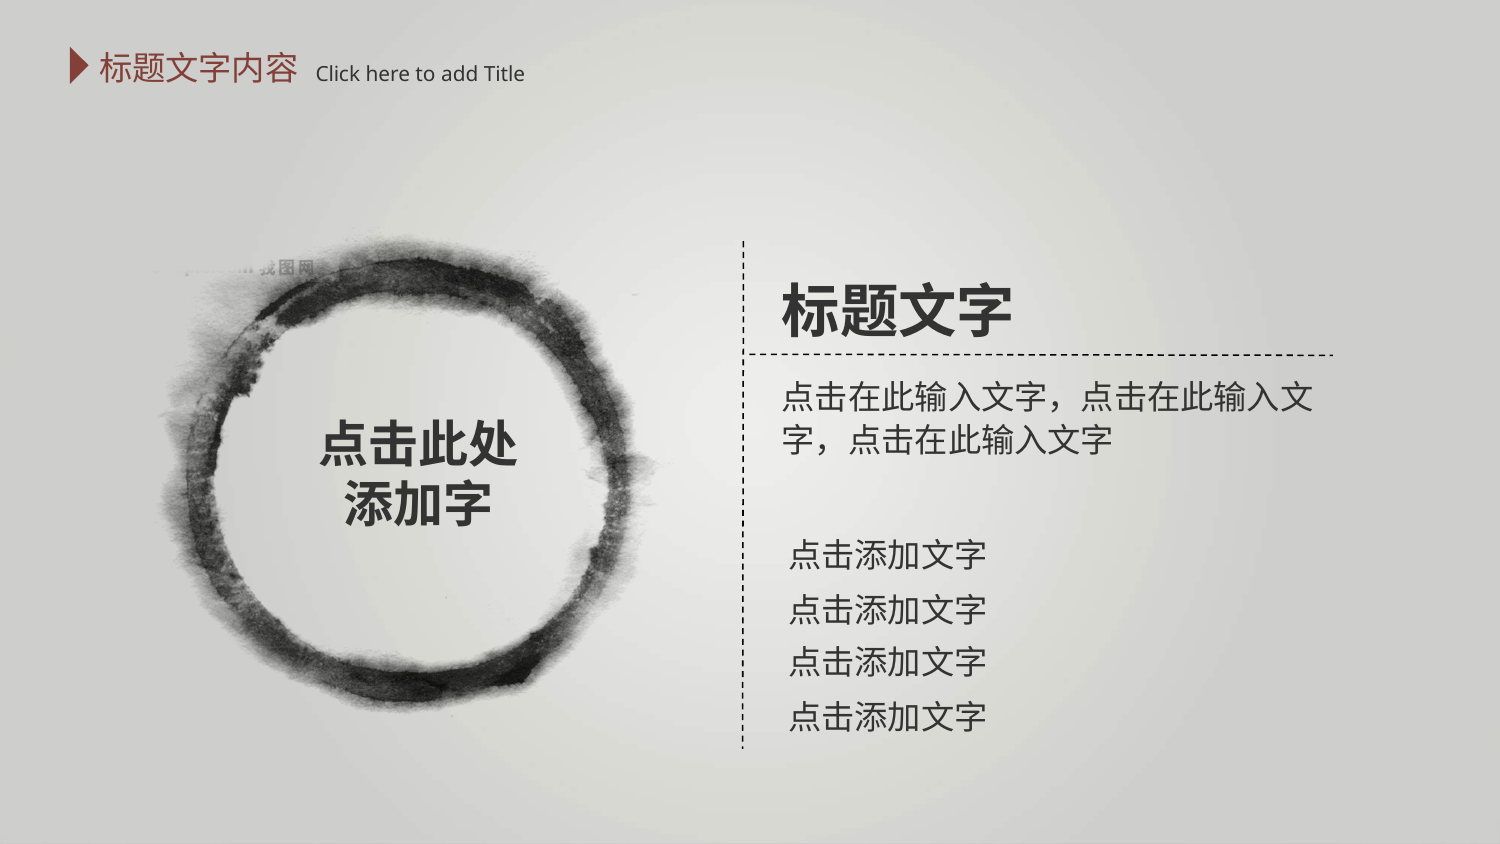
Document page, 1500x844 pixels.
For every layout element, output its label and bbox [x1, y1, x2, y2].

text_box [742, 241, 1343, 749]
picture [0, 0, 1500, 844]
text_box [69, 39, 547, 95]
